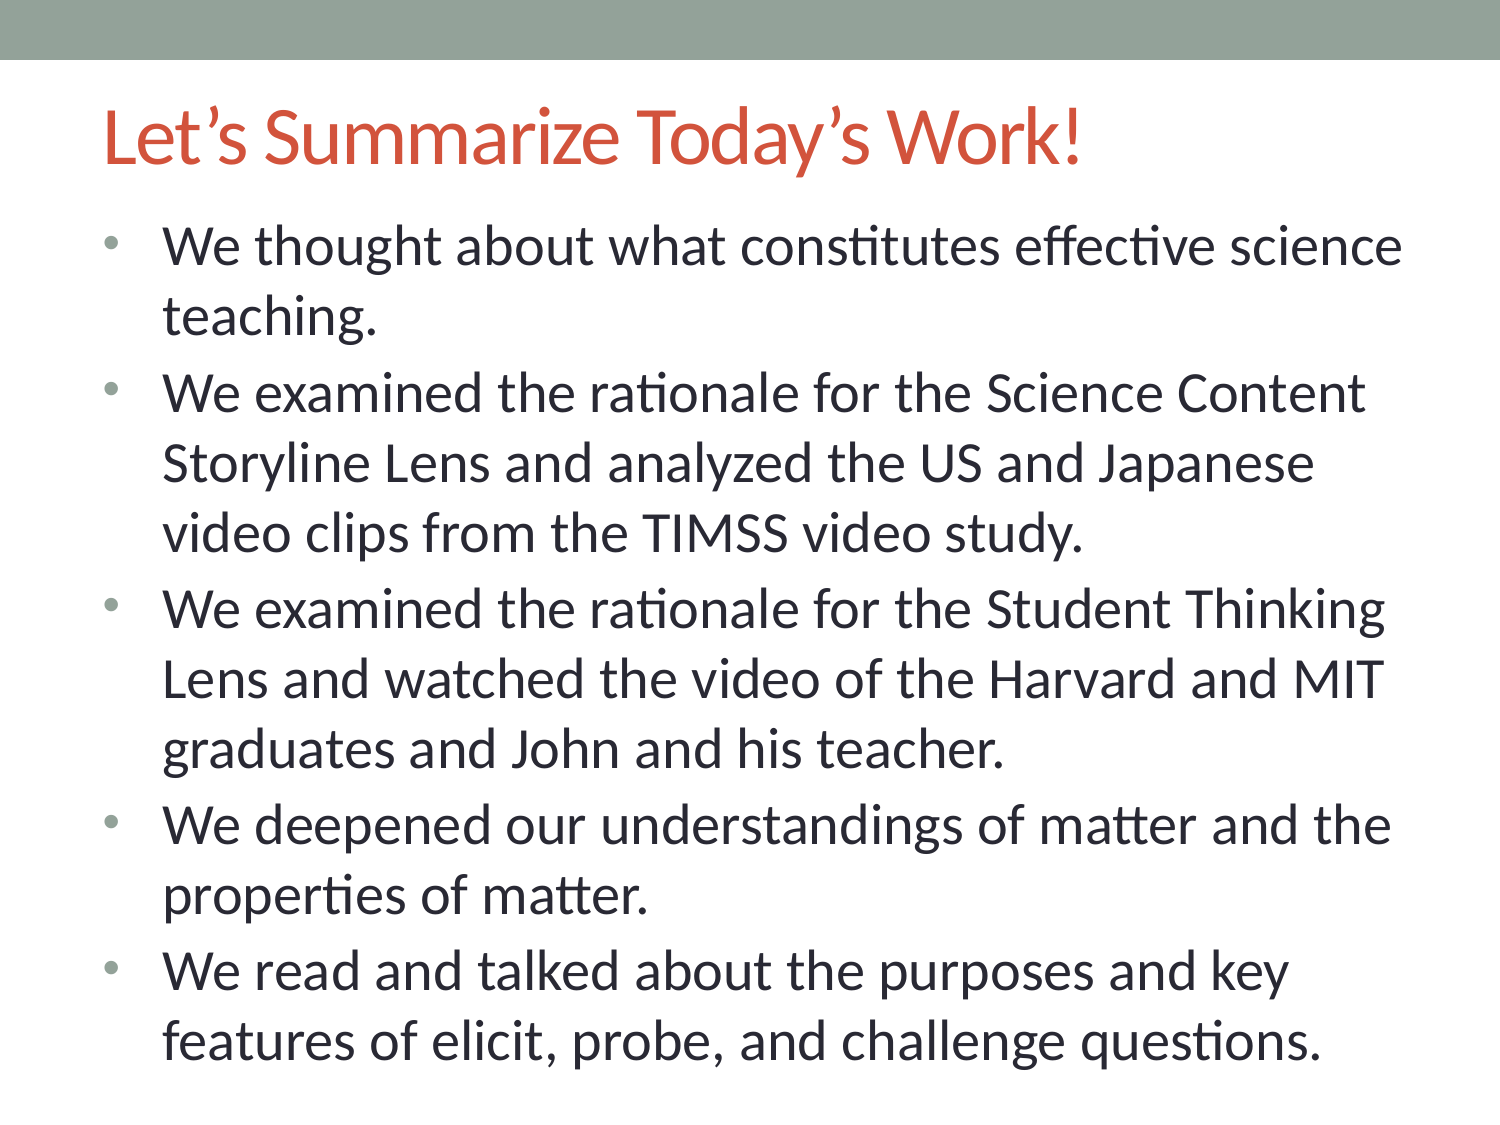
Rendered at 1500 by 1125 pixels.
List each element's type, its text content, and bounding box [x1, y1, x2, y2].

title Let’s Summarize Today’s Work! [87, 50, 1425, 200]
list We thought about what constitutes effective science teaching. We examined the rationale for the Science Content Storyline Lens and analyzed the US and Japanese video clips from the TIMSS video study. We examined the rationale for the Student Thinking Lens and watched the video of the Harvard and MIT graduates and John and his teacher. We deepened our understandings of matter and the properties of matter. We read and talked about the purposes and key features of elicit, probe, and challenge questions. [87, 200, 1438, 1075]
